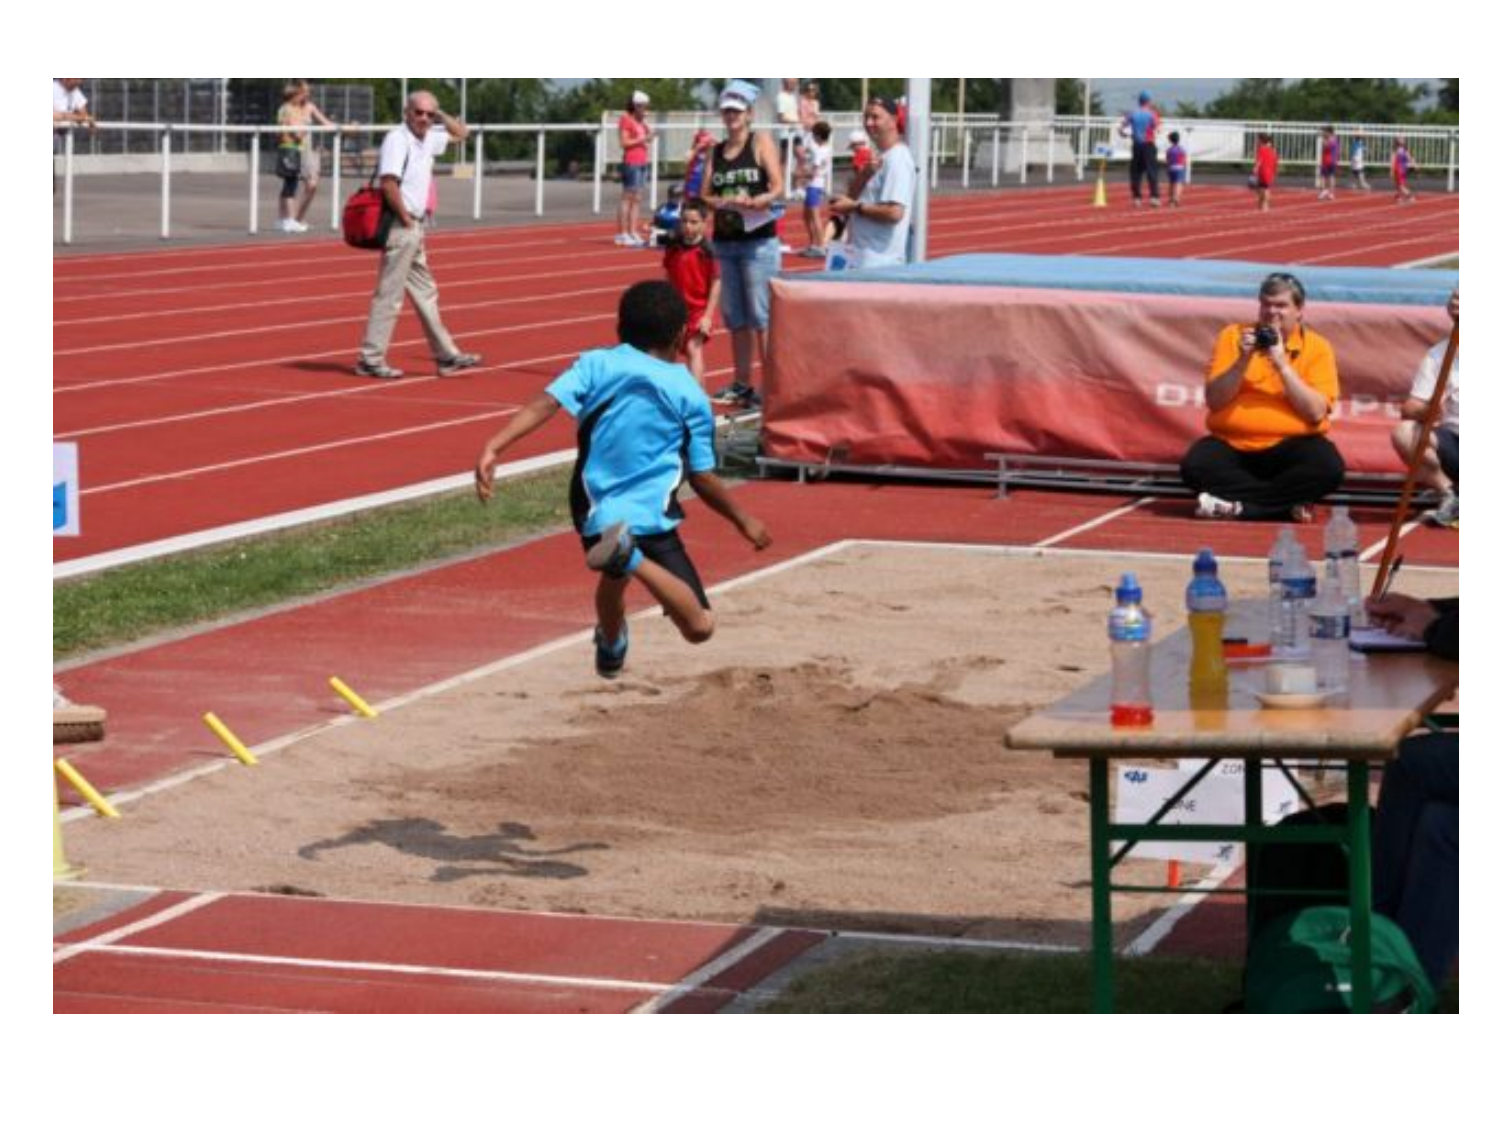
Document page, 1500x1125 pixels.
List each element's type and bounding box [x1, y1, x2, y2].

list [52, 77, 1460, 1015]
